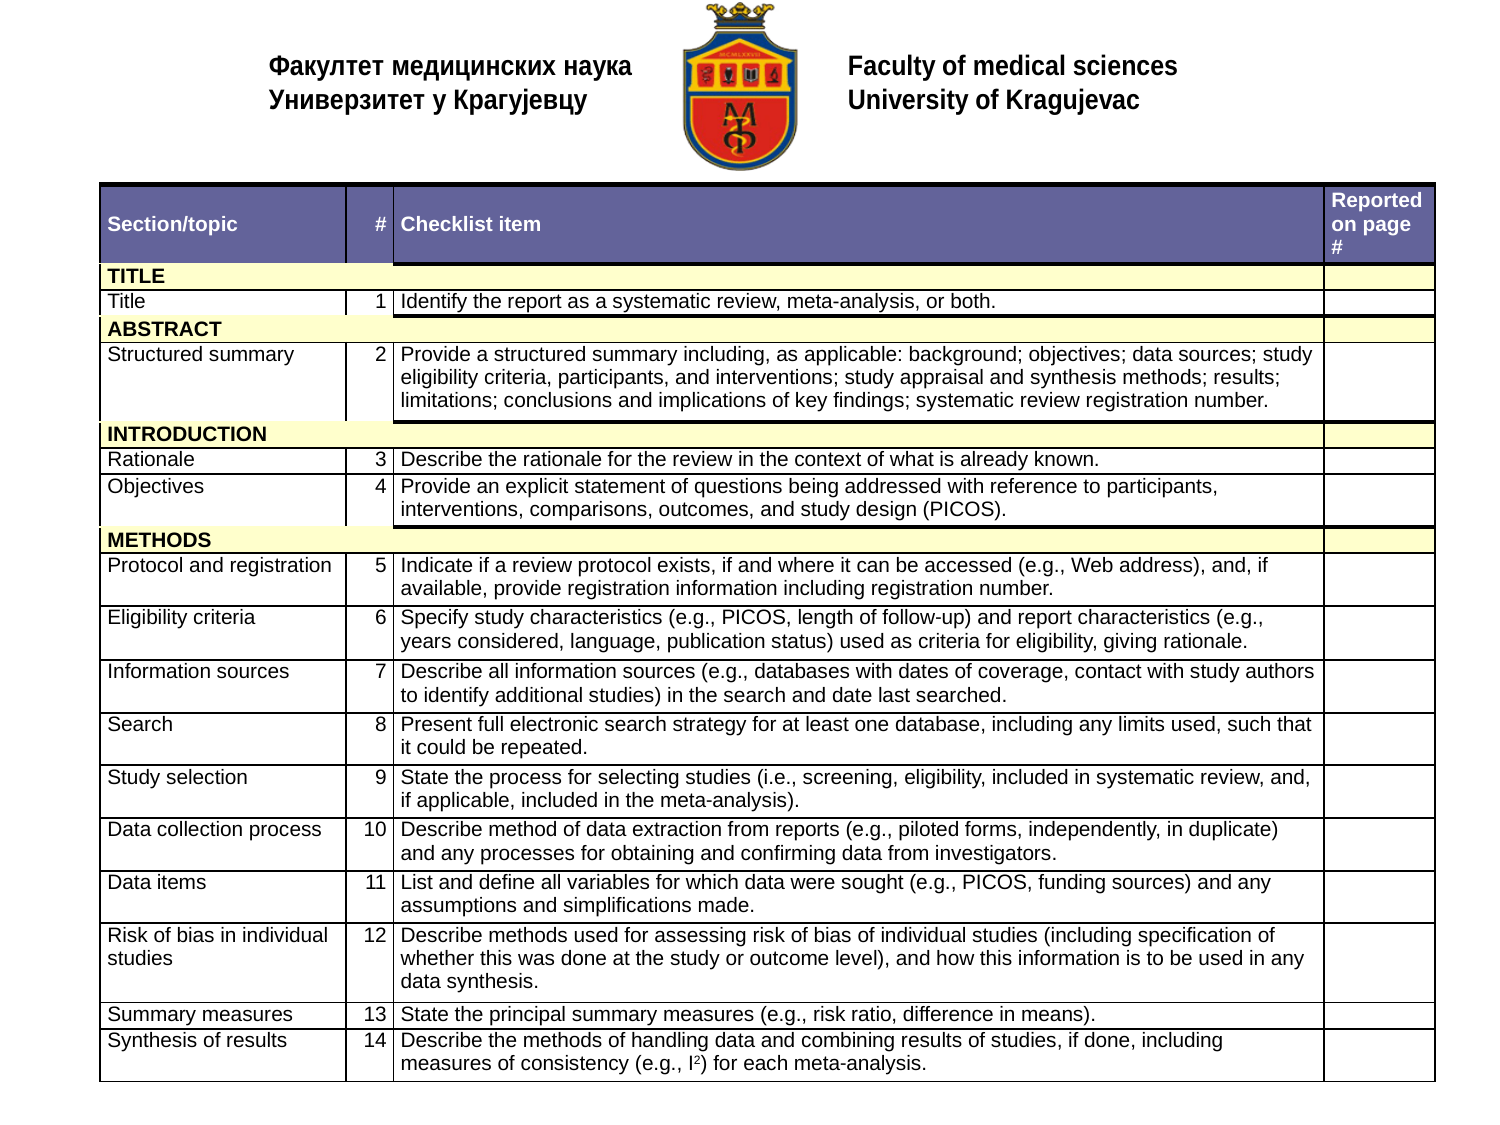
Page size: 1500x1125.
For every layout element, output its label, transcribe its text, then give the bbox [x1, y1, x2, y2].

table_cell [1325, 1003, 1434, 1028]
table_cell Synthesis of results [101, 1030, 345, 1081]
table_cell [1325, 714, 1434, 764]
table_cell Information sources [101, 661, 345, 712]
table_cell Indicate if a review protocol exists, if and where it can be accessed (e.g., Web address), and, if available, provide registration information including registration number. [394, 554, 1323, 605]
table_cell Data items [101, 872, 345, 922]
table_cell 10 [347, 819, 393, 870]
table_cell State the process for selecting studies (i.e., screening, eligibility, included in systematic review, and, if applicable, included in the meta-analysis). [394, 766, 1323, 817]
table_cell Risk of bias in individual studies [101, 924, 345, 1002]
table_cell Eligibility criteria [101, 607, 345, 659]
table_cell 5 [347, 554, 393, 605]
table_cell Specify study characteristics (e.g., PICOS, length of follow-up) and report characteristics (e.g., years considered, language, publication status) used as criteria for eligibility, giving rationale. [394, 607, 1323, 659]
table_cell Protocol and registration [101, 554, 345, 605]
table_cell TITLE [101, 264, 1323, 289]
table_cell Study selection [101, 766, 345, 817]
table_cell [1325, 475, 1434, 525]
table_cell 1 [347, 291, 393, 315]
table_cell INTRODUCTION [101, 423, 1323, 447]
table_cell 11 [347, 872, 393, 922]
table_cell Describe the rationale for the review in the context of what is already known. [394, 449, 1323, 473]
table_cell [1325, 819, 1434, 870]
table_cell Search [101, 714, 345, 764]
table_cell ABSTRACT [101, 317, 1323, 342]
table_cell [1325, 1030, 1434, 1081]
table_cell [1325, 318, 1434, 342]
table_cell [1325, 924, 1434, 1002]
table_cell Present full electronic search strategy for at least one database, including any limits used, such that it could be repeated. [394, 714, 1323, 764]
table_cell 4 [347, 475, 393, 526]
table_cell Describe methods used for assessing risk of bias of individual studies (including specification of whether this was done at the study or outcome level), and how this information is to be used in any data synthesis. [394, 924, 1323, 1002]
table_cell [1325, 424, 1434, 447]
table_cell State the principal summary measures (e.g., risk ratio, difference in means). [394, 1003, 1323, 1028]
table_cell 2 [347, 343, 393, 421]
table_cell [1325, 529, 1434, 552]
table_cell 7 [347, 661, 393, 712]
table_cell 13 [347, 1003, 393, 1028]
table_cell [1325, 766, 1434, 817]
table_cell [1325, 449, 1434, 473]
table_cell Summary measures [101, 1003, 345, 1028]
table_cell Describe all information sources (e.g., databases with dates of coverage, contact with study authors to identify additional studies) in the search and date last searched. [394, 661, 1323, 712]
table_cell [1325, 266, 1434, 289]
table_cell [1325, 661, 1434, 712]
table_header Checklist item [394, 187, 1323, 262]
table_cell Rationale [101, 449, 345, 473]
table_cell 6 [347, 607, 393, 659]
table_cell Describe the methods of handling data and combining results of studies, if done, including measures of consistency (e.g., I2) for each meta-analysis. [394, 1030, 1323, 1081]
table_cell Structured summary [101, 343, 345, 421]
table_cell Provide a structured summary including, as applicable: background; objectives; data sources; study eligibility criteria, participants, and interventions; study appraisal and synthesis methods; results; limitations; conclusions and implications of key findings; systematic review registration number. [394, 343, 1323, 420]
table_cell Data collection process [101, 819, 345, 870]
table_header Reported on page # [1325, 187, 1434, 262]
table_cell 12 [347, 924, 393, 1002]
table_cell Objectives [101, 475, 345, 526]
table_cell [1325, 554, 1434, 605]
table_cell Provide an explicit statement of questions being addressed with reference to participants, interventions, comparisons, outcomes, and study design (PICOS). [394, 475, 1323, 525]
table_cell 14 [347, 1030, 393, 1081]
table_cell 8 [347, 714, 393, 764]
table_cell 9 [347, 766, 393, 817]
table_header Section/topic [101, 187, 345, 263]
table_cell Identify the report as a systematic review, meta-analysis, or both. [394, 291, 1323, 314]
table_header # [347, 187, 393, 263]
table_cell [1325, 607, 1434, 659]
table_cell [1325, 343, 1434, 420]
table_cell Describe method of data extraction from reports (e.g., piloted forms, independently, in duplicate) and any processes for obtaining and confirming data from investigators. [394, 819, 1323, 870]
table_cell [1325, 872, 1434, 922]
table_cell 3 [347, 449, 393, 473]
table_cell List and define all variables for which data were sought (e.g., PICOS, funding sources) and any assumptions and simplifications made. [394, 872, 1323, 922]
table_cell Title [101, 291, 345, 315]
table_cell [1325, 291, 1434, 314]
table_cell METHODS [101, 528, 1323, 552]
